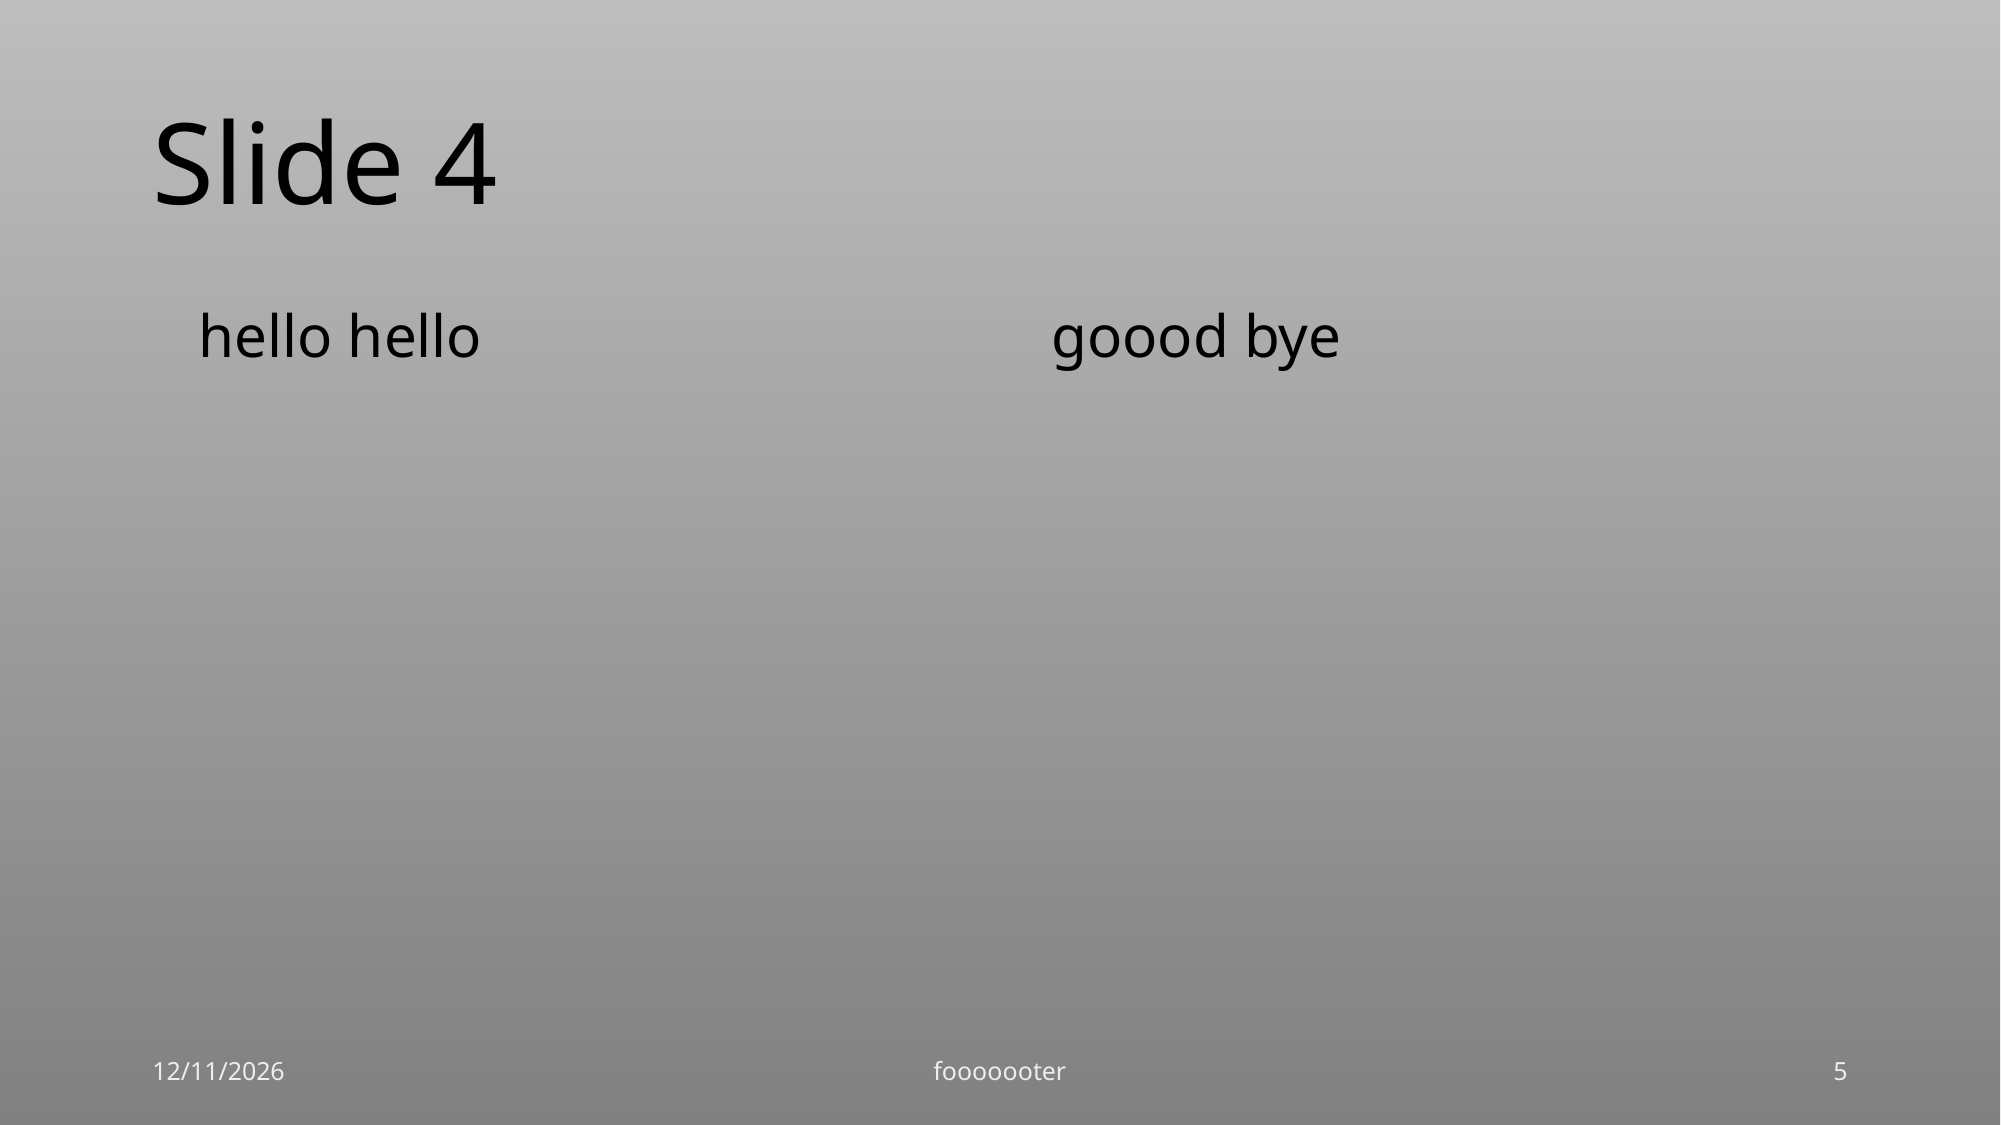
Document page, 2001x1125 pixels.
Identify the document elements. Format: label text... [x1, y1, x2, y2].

picture [0, 0, 2001, 1125]
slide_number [137, 1042, 588, 1103]
title Slide 4 [137, 59, 1863, 278]
list goood bye [1036, 299, 1863, 1014]
list hello hello [183, 299, 1009, 1014]
footer fooooooter [662, 1042, 1338, 1103]
slide_number ‹#› [1412, 1042, 1863, 1103]
